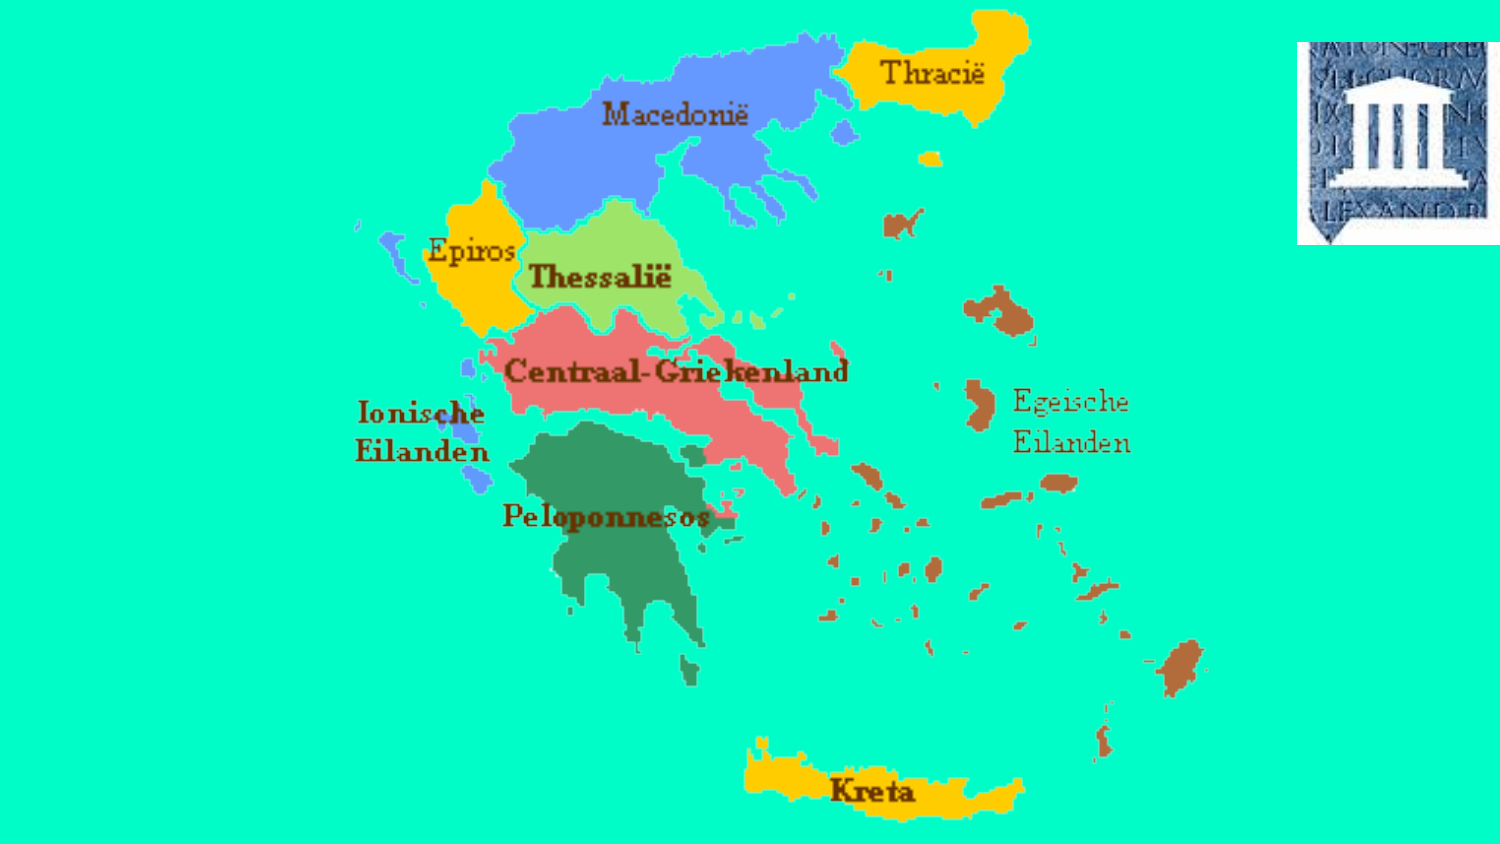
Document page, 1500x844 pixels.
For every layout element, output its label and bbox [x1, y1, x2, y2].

picture [338, 0, 1212, 844]
picture [1297, 42, 1500, 245]
